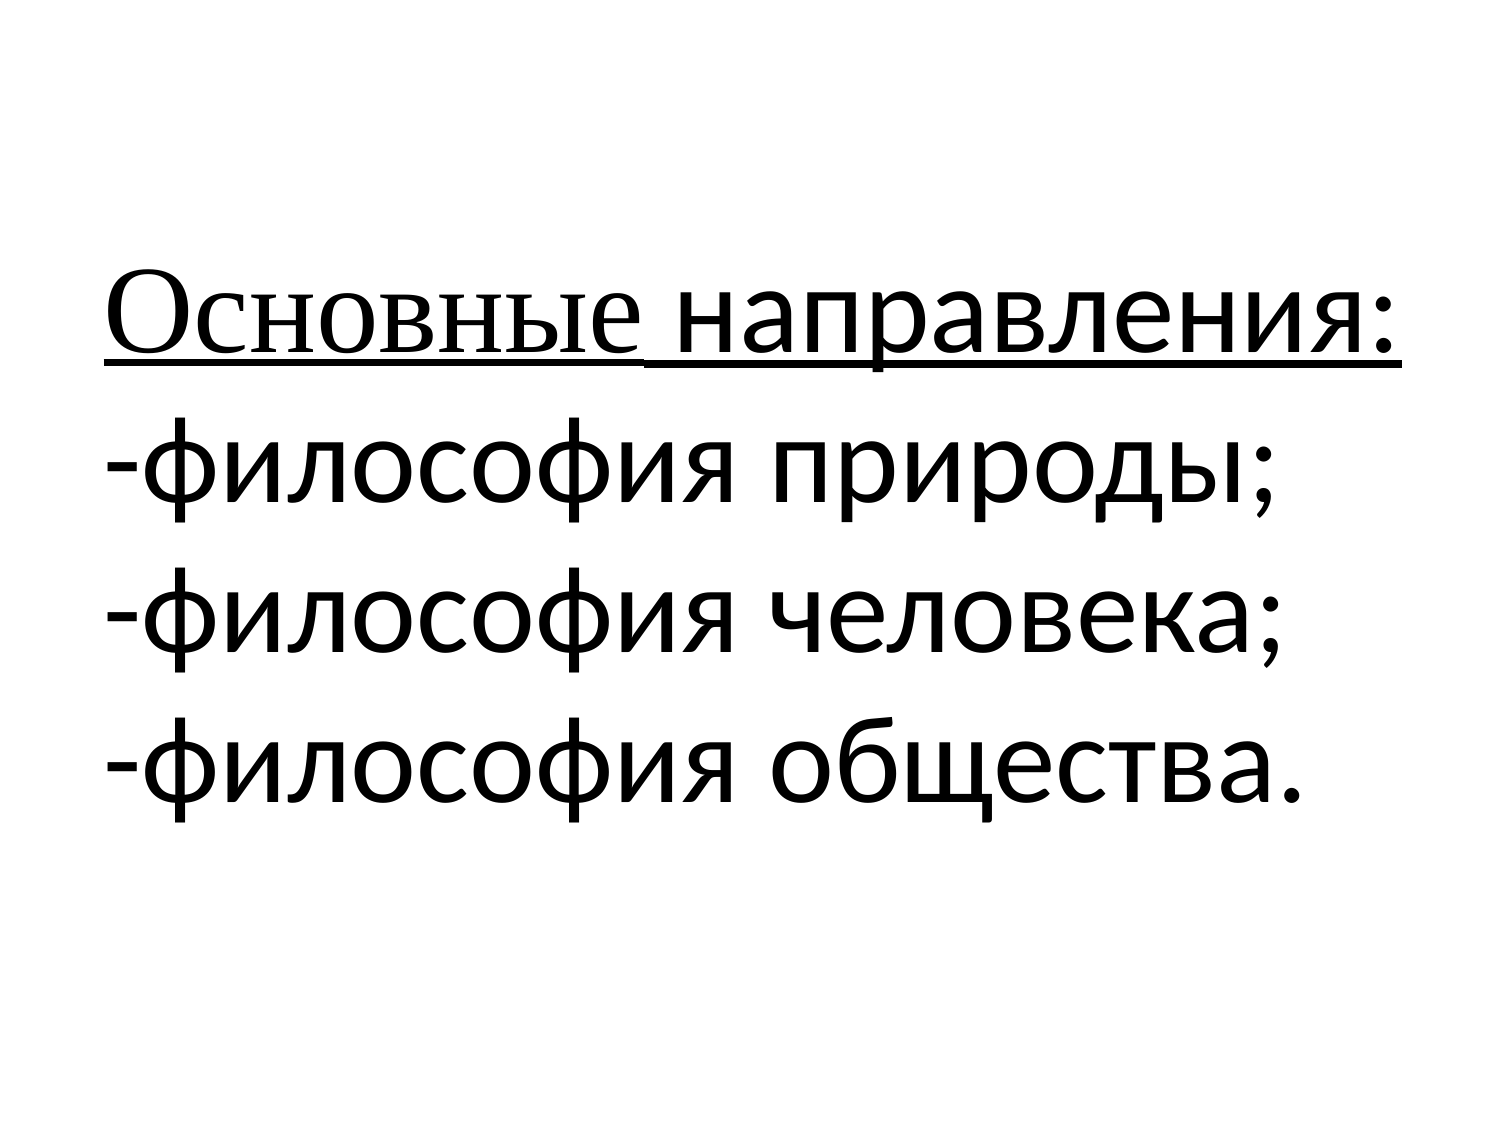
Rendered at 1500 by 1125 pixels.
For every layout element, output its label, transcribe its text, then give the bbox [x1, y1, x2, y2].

title Основные направления: -философия природы; -философия человека; -философия общества. [88, 66, 1439, 988]
